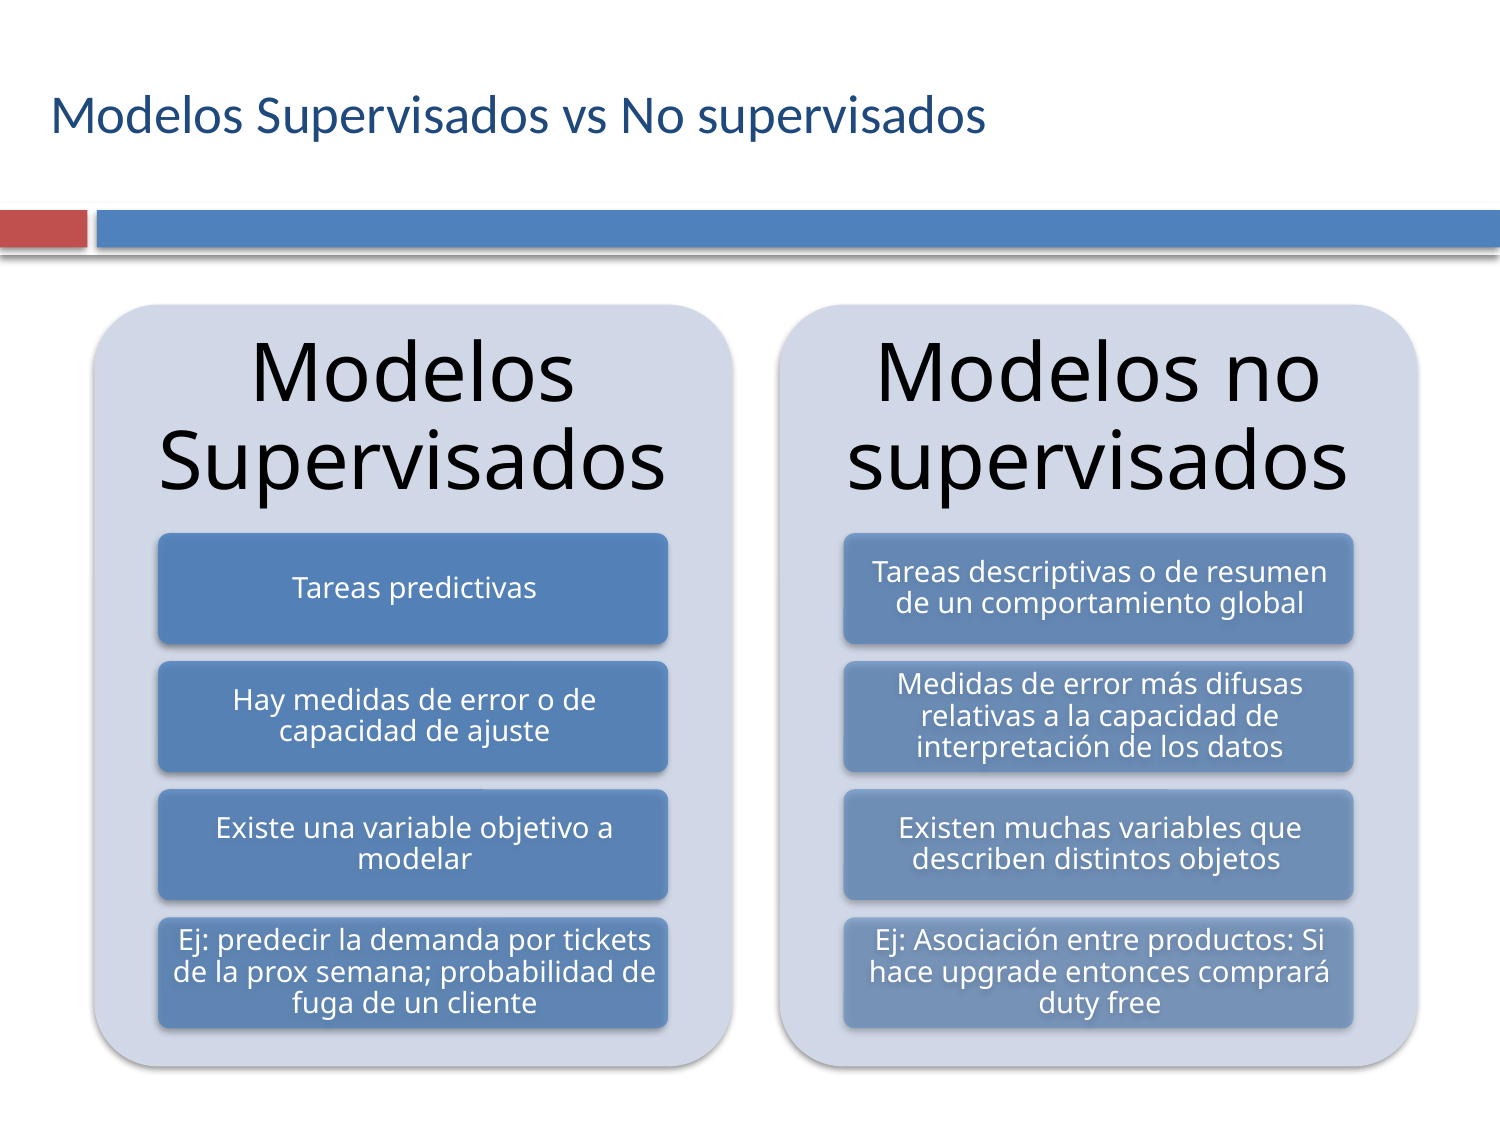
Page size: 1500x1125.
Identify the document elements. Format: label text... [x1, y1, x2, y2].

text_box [93, 304, 1419, 1067]
title Modelos Supervisados vs No supervisados [35, 71, 1384, 153]
